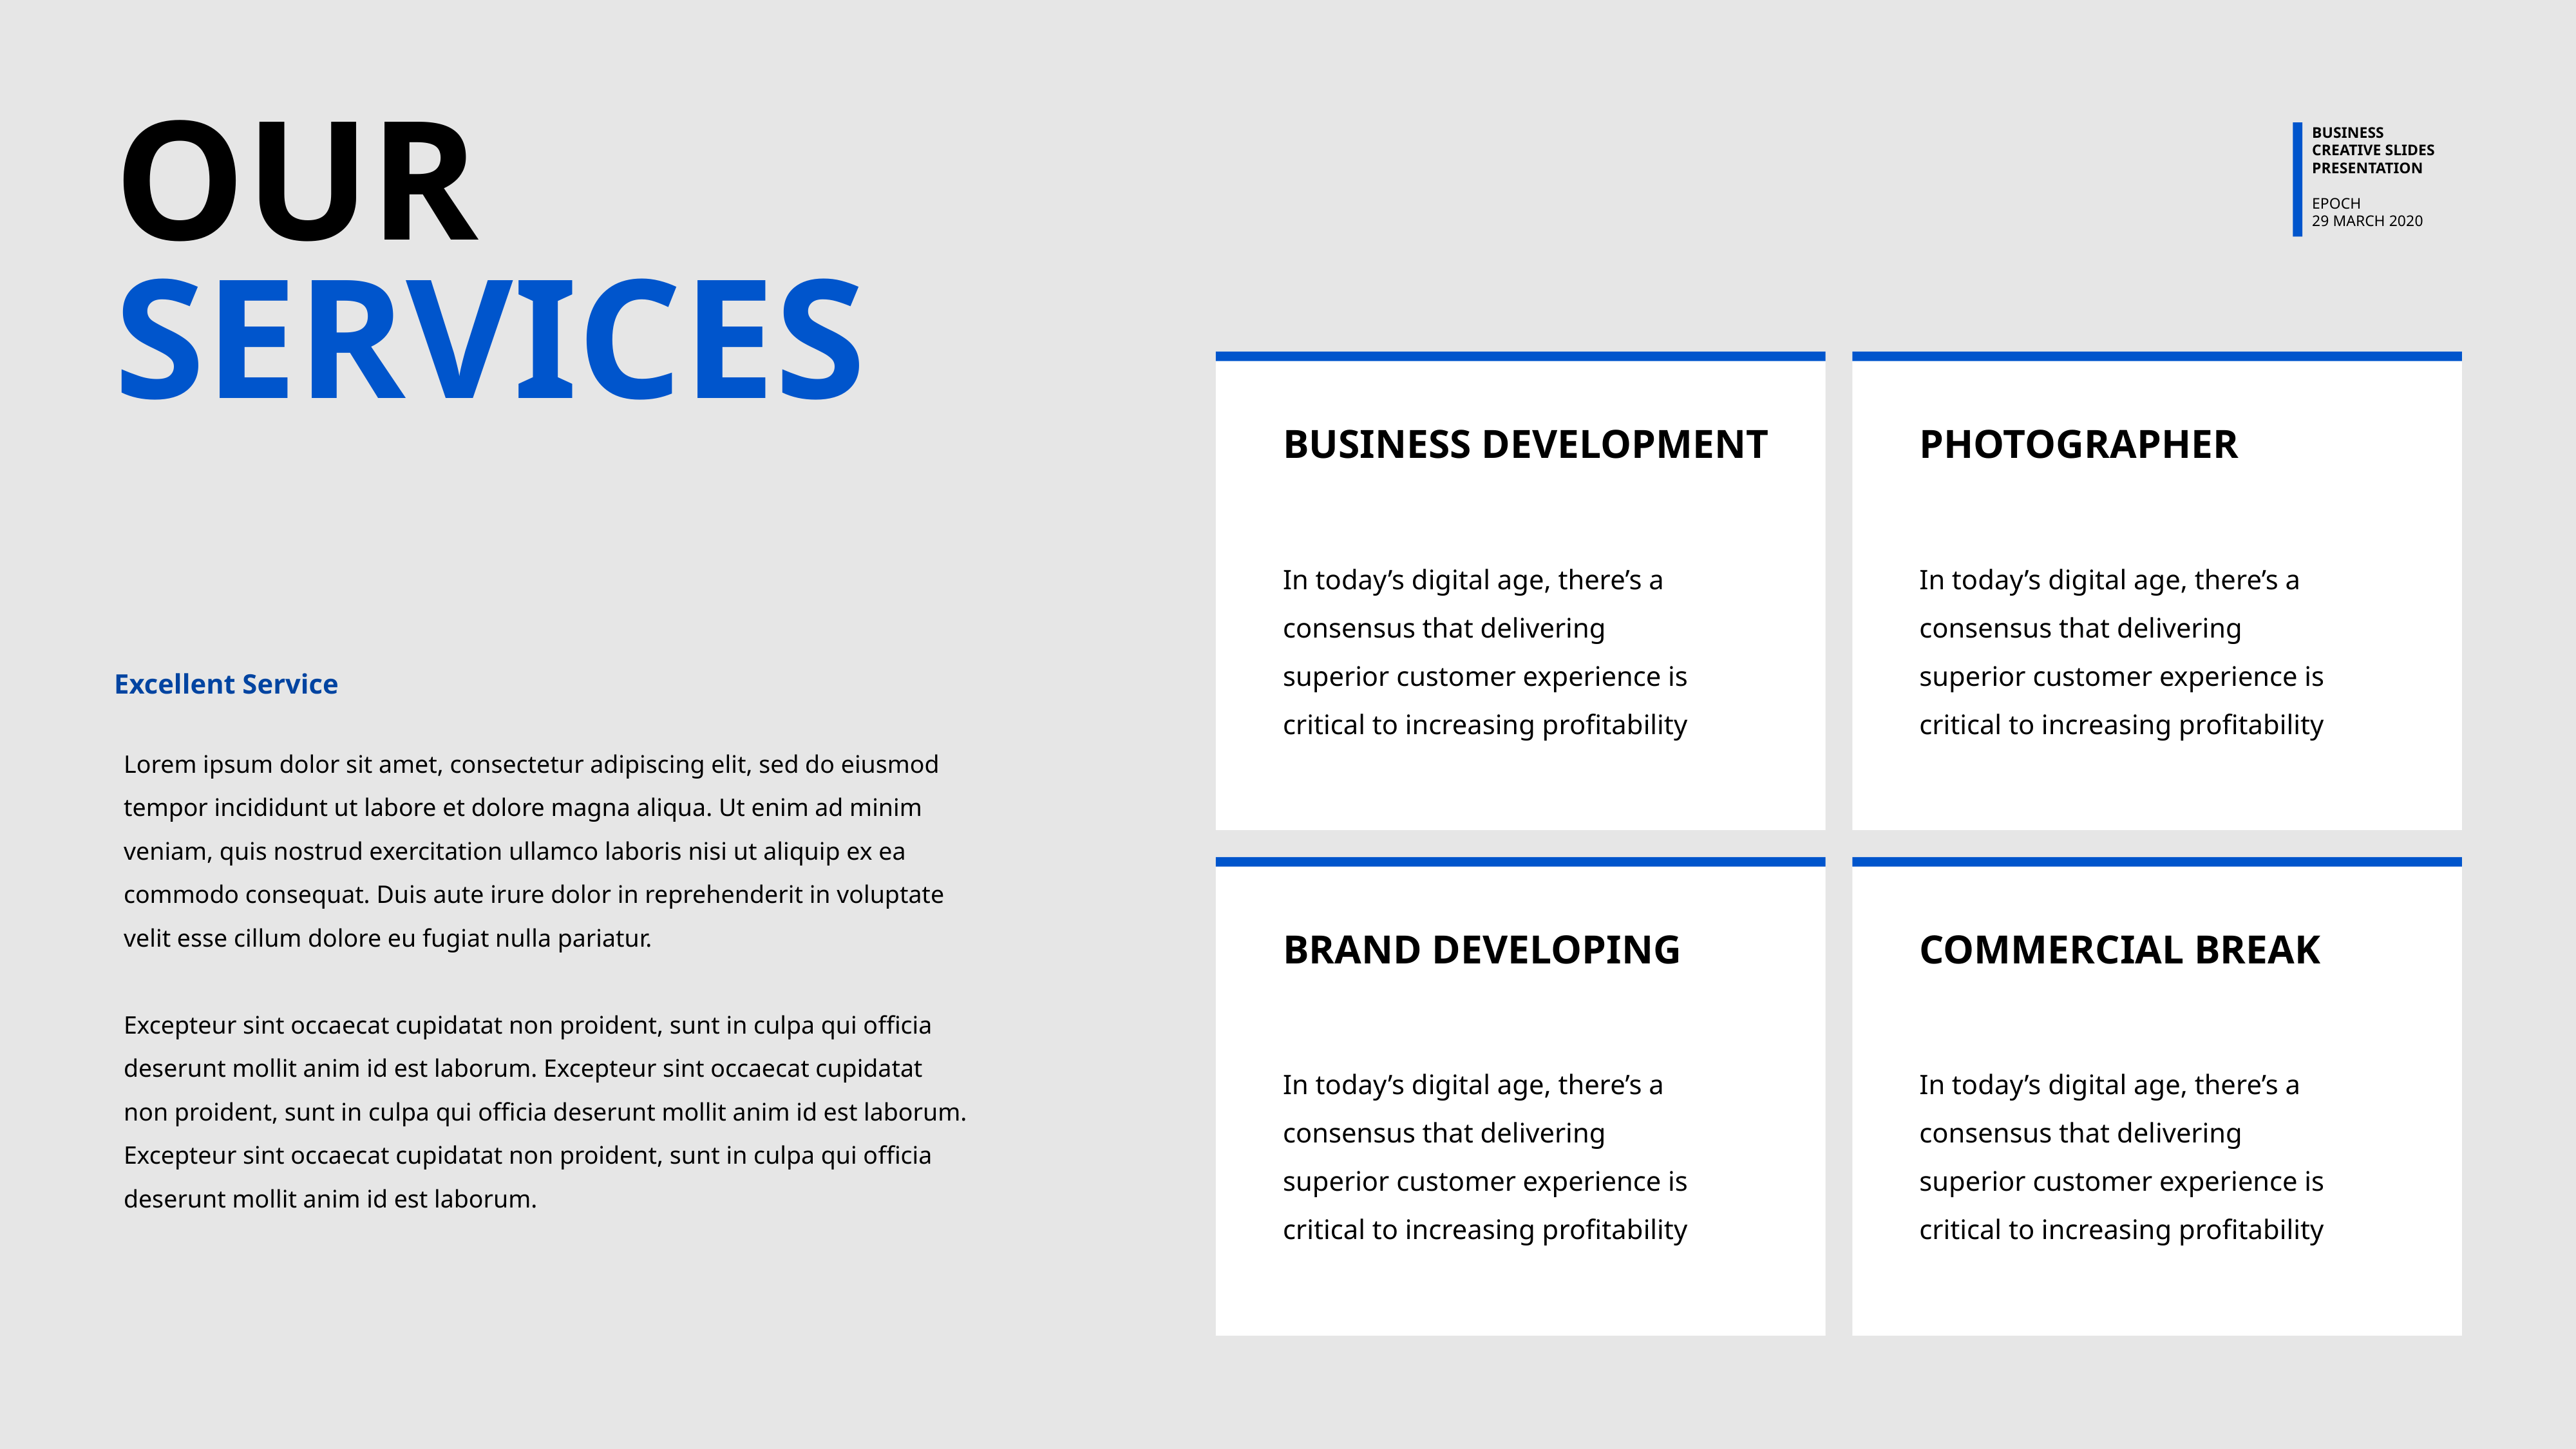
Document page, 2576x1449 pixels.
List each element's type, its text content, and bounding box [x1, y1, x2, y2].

text_box BUSINESS DEVELOPMENT [1283, 428, 1770, 480]
text_box COMMERCIAL BREAK [1919, 933, 2360, 985]
text_box [1215, 351, 1826, 361]
text_box [1852, 361, 2462, 830]
text_box PHOTOGRAPHER [1919, 428, 2360, 480]
text_box BRAND DEVELOPING [1283, 933, 1723, 985]
text_box In today’s digital age, there’s a consensus that delivering superior customer experience is critical to increasing profitability [1283, 546, 1702, 724]
text_box [1852, 857, 2462, 867]
text_box In today’s digital age, there’s a consensus that delivering superior customer experience is critical to increasing profitability [1919, 546, 2338, 724]
text_box Lorem ipsum dolor sit amet, consectetur adipiscing elit, sed do eiusmod tempor incididunt ut labore et dolore magna aliqua. Ut enim ad minim veniam, quis nostrud exercitation ullamco laboris nisi ut aliquip ex ea commodo consequat. Duis aute irure dolor in reprehenderit in voluptate velit esse cillum dolore eu fugiat nulla pariatur. Excepteur sint occaecat cupidatat non proident, sunt in culpa qui officia deserunt mollit anim id est laborum. Excepteur sint occaecat cupidatat non proident, sunt in culpa qui officia deserunt mollit anim id est laborum. Excepteur sint occaecat cupidatat non proident, sunt in culpa qui officia deserunt mollit anim id est laborum. [114, 724, 983, 1195]
text_box [1852, 351, 2462, 361]
text_box In today’s digital age, there’s a consensus that delivering superior customer experience is critical to increasing profitability [1919, 1052, 2338, 1229]
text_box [2293, 113, 2463, 246]
text_box [1215, 361, 1826, 830]
text_box [1215, 867, 1826, 1336]
text_box Excellent Service [114, 650, 522, 683]
text_box [1852, 867, 2462, 1336]
text_box OUR SERVICES [114, 113, 954, 500]
text_box In today’s digital age, there’s a consensus that delivering superior customer experience is critical to increasing profitability [1283, 1052, 1702, 1229]
text_box [1215, 857, 1826, 867]
